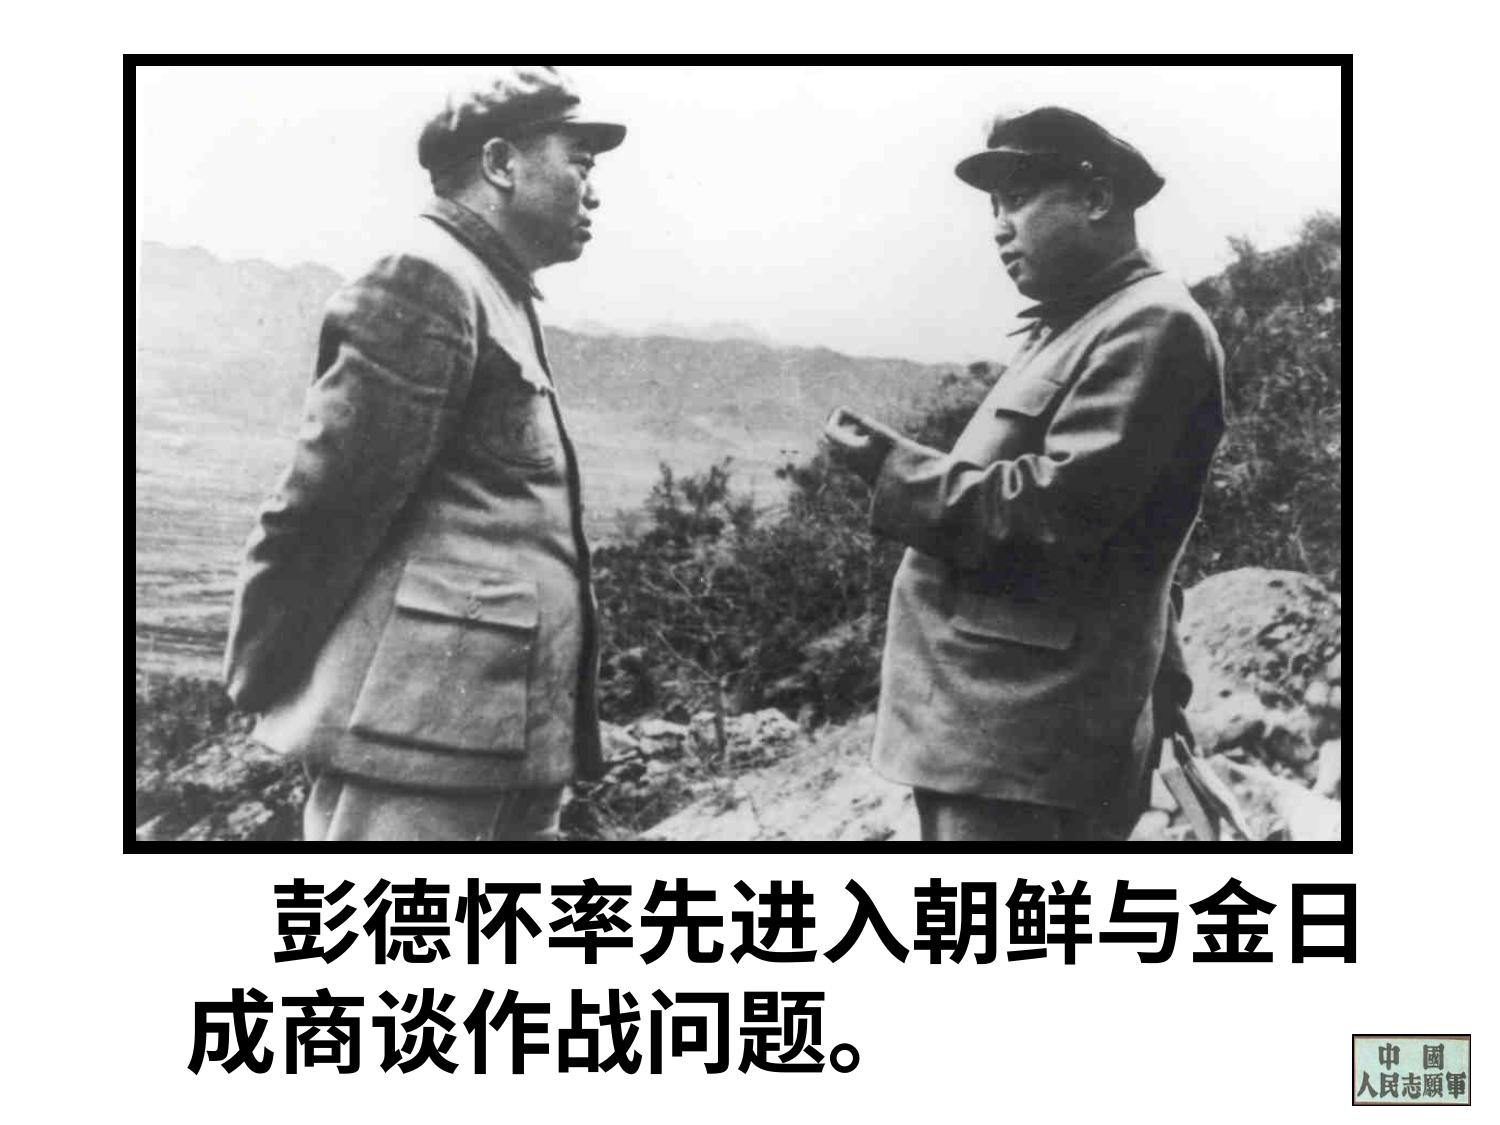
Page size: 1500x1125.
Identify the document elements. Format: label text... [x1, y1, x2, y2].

picture [1352, 1034, 1471, 1106]
text_box 彭德怀率先进入朝鲜与金日成商谈作战问题。 [171, 857, 1436, 1093]
picture [135, 66, 1341, 842]
